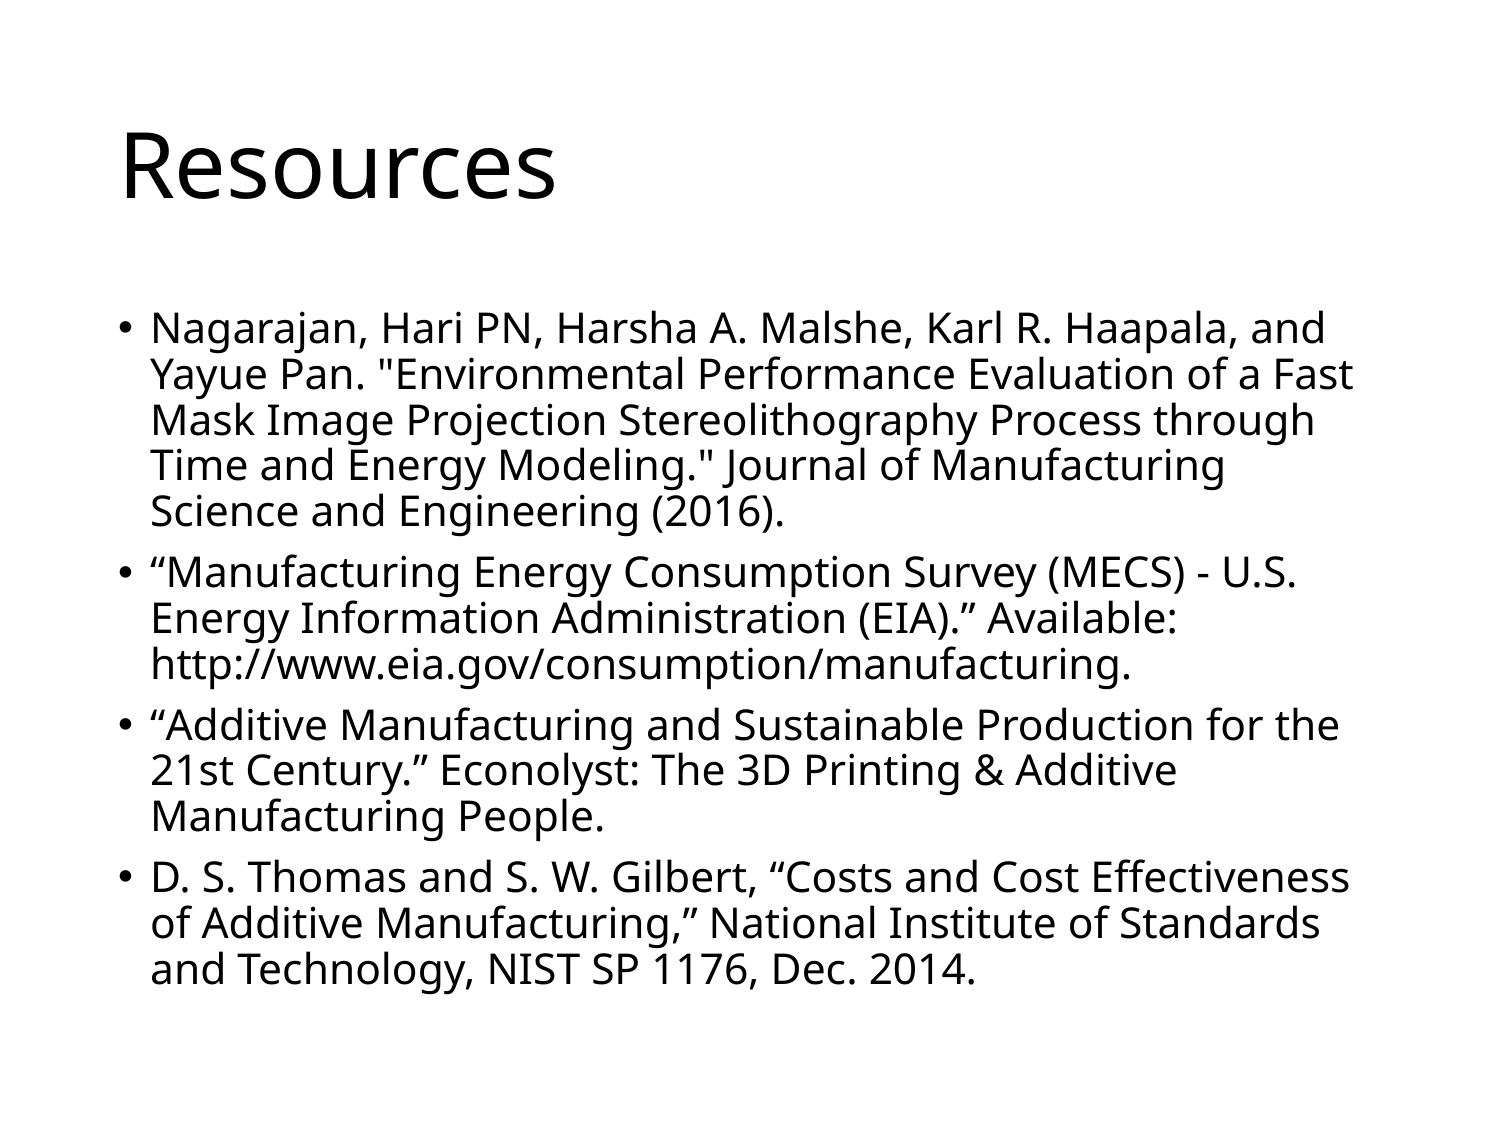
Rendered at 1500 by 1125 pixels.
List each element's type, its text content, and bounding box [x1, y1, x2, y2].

title Resources [103, 59, 1397, 278]
list Nagarajan, Hari PN, Harsha A. Malshe, Karl R. Haapala, and Yayue Pan. "Environmental Performance Evaluation of a Fast Mask Image Projection Stereolithography Process through Time and Energy Modeling." Journal of Manufacturing Science and Engineering (2016). “Manufacturing Energy Consumption Survey (MECS) - U.S. Energy Information Administration (EIA).” Available: http://www.eia.gov/consumption/manufacturing. “Additive Manufacturing and Sustainable Production for the 21st Century.” Econolyst: The 3D Printing & Additive Manufacturing People. D. S. Thomas and S. W. Gilbert, “Costs and Cost Effectiveness of Additive Manufacturing,” National Institute of Standards and Technology, NIST SP 1176, Dec. 2014. [103, 299, 1397, 1014]
